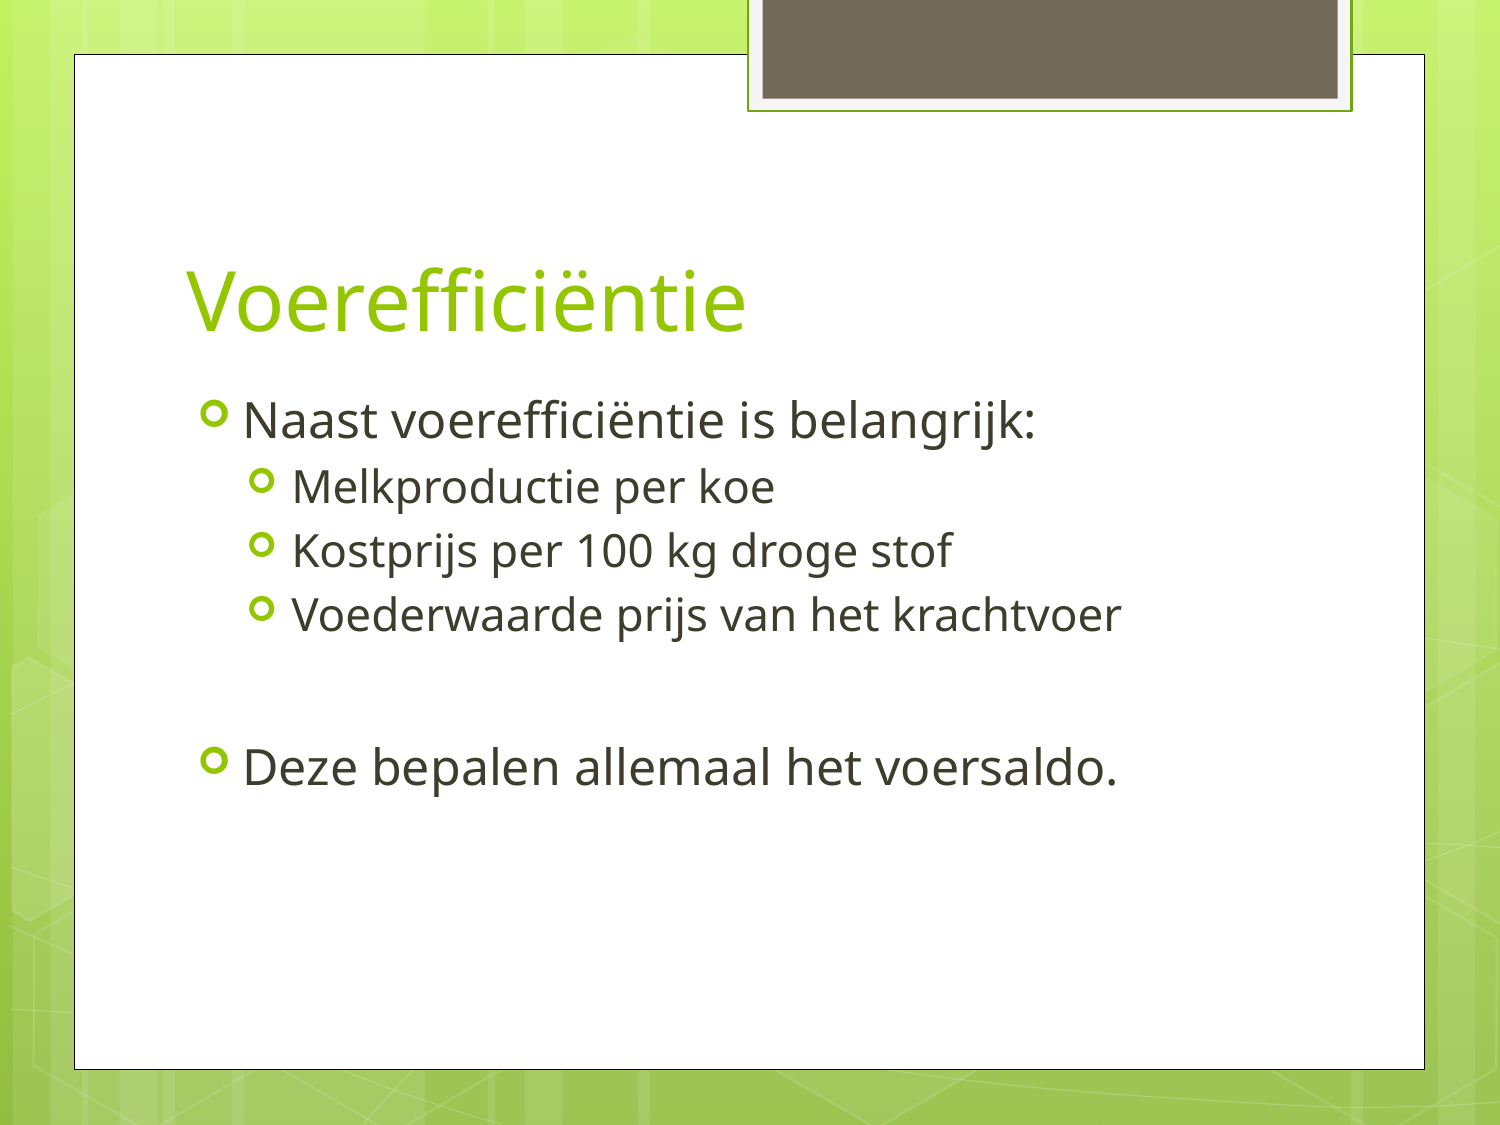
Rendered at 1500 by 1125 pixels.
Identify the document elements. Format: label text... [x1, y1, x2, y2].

title Voerefficiëntie [171, 168, 1324, 357]
list Naast voerefficiëntie is belangrijk: Melkproductie per koe Kostprijs per 100 kg droge stof Voederwaarde prijs van het krachtvoer Deze bepalen allemaal het voersaldo. [171, 381, 1283, 957]
